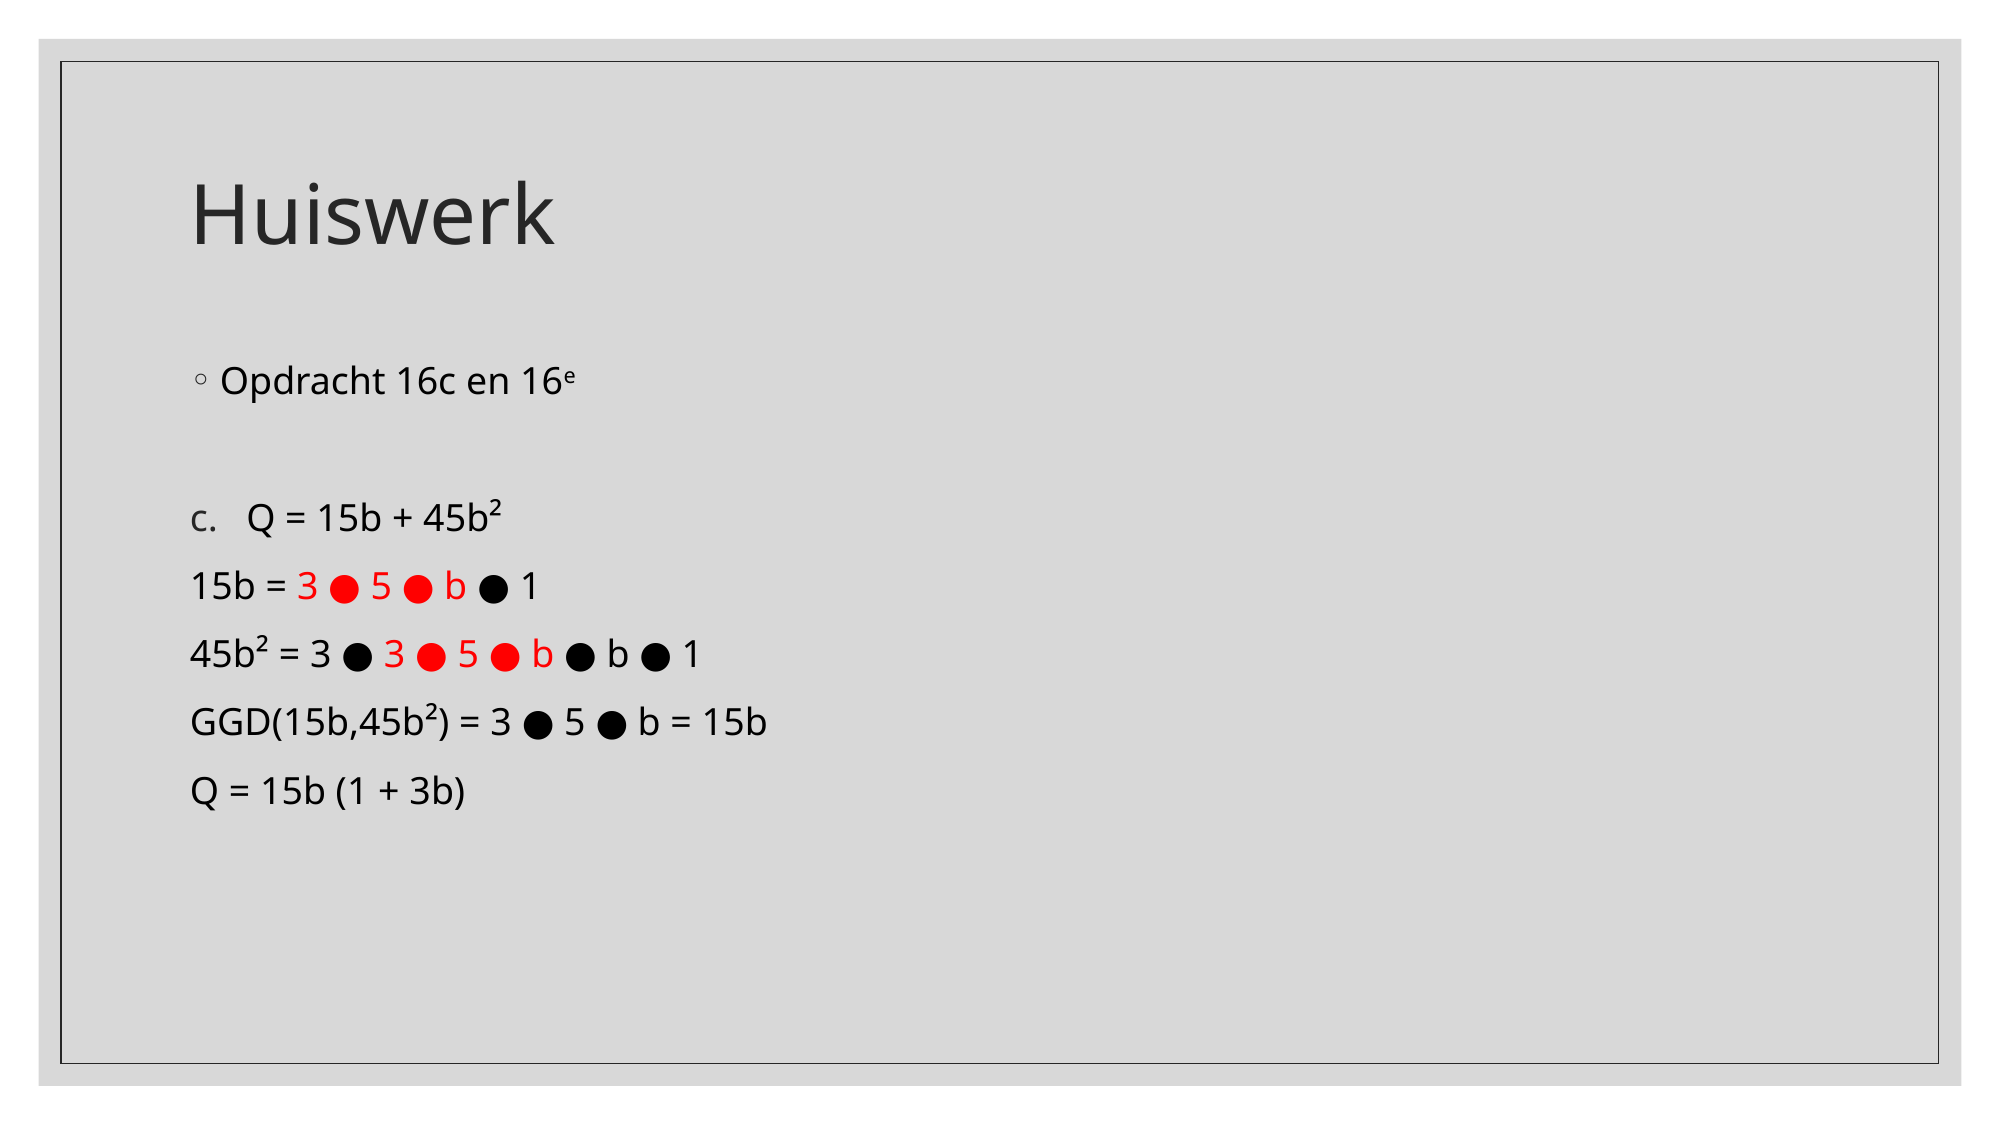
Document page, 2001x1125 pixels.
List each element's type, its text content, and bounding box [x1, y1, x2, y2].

list Opdracht 16c en 16e Q = 15b + 45b² 15b = 3 ● 5 ● b ● 1 45b² = 3 ● 3 ● 5 ● b ● b ● 1 GGD(15b,45b²) = 3 ● 5 ● b = 15b Q = 15b (1 + 3b) [174, 345, 1825, 977]
title Huiswerk [174, 105, 1825, 331]
